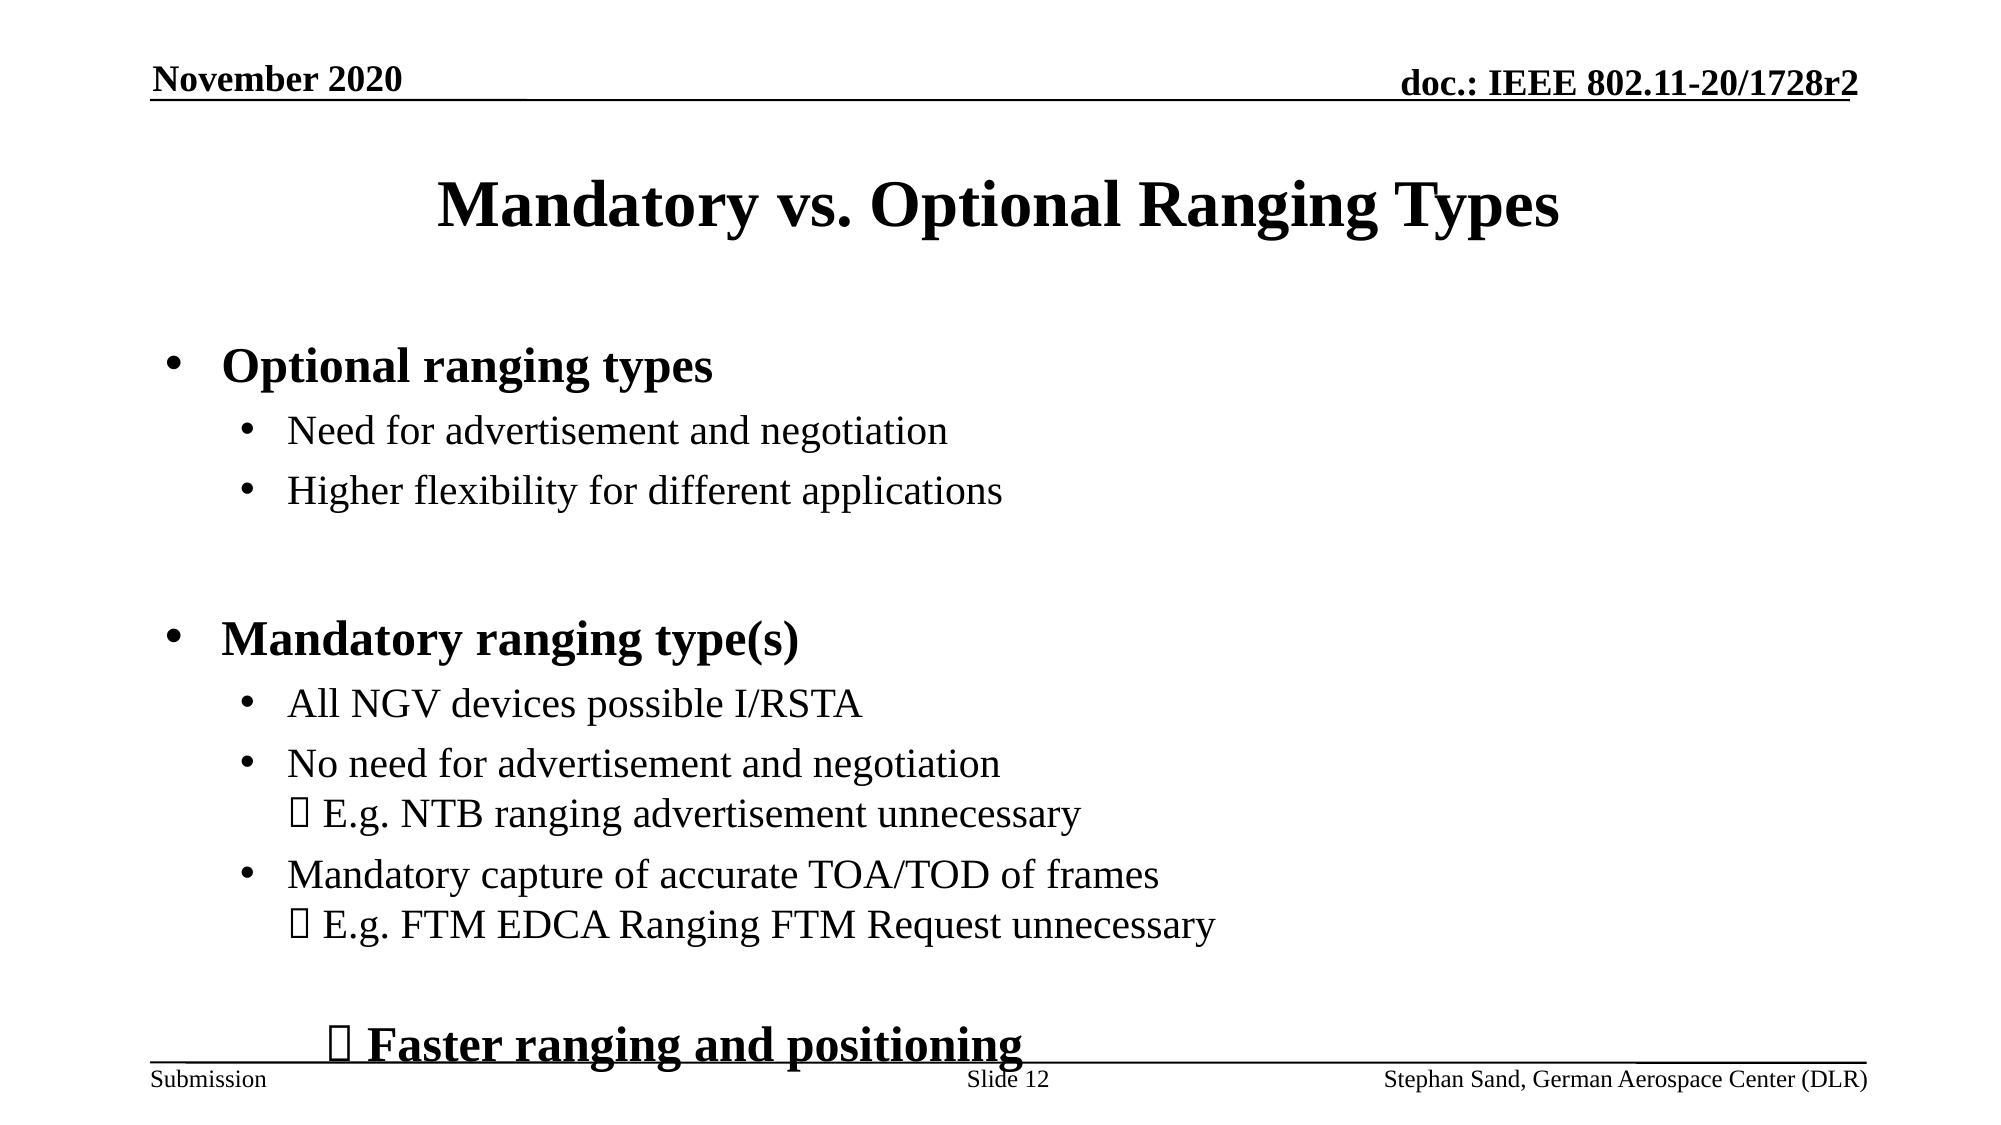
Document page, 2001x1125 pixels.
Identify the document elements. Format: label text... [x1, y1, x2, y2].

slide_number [152, 54, 563, 100]
title Mandatory vs. Optional Ranging Types [149, 112, 1850, 288]
footer Stephan Sand, German Aerospace Center (DLR) [1171, 1061, 1869, 1093]
list Optional ranging types Need for advertisement and negotiation Higher flexibility for different applications Mandatory ranging type(s) All NGV devices possible I/RSTA No need for advertisement and negotiation  E.g. NTB ranging advertisement unnecessary Mandatory capture of accurate TOA/TOD of frames  E.g. FTM EDCA Ranging FTM Request unnecessary  Faster ranging and positioning [149, 324, 1850, 1000]
slide_number Slide 12 [950, 1061, 1067, 1123]
